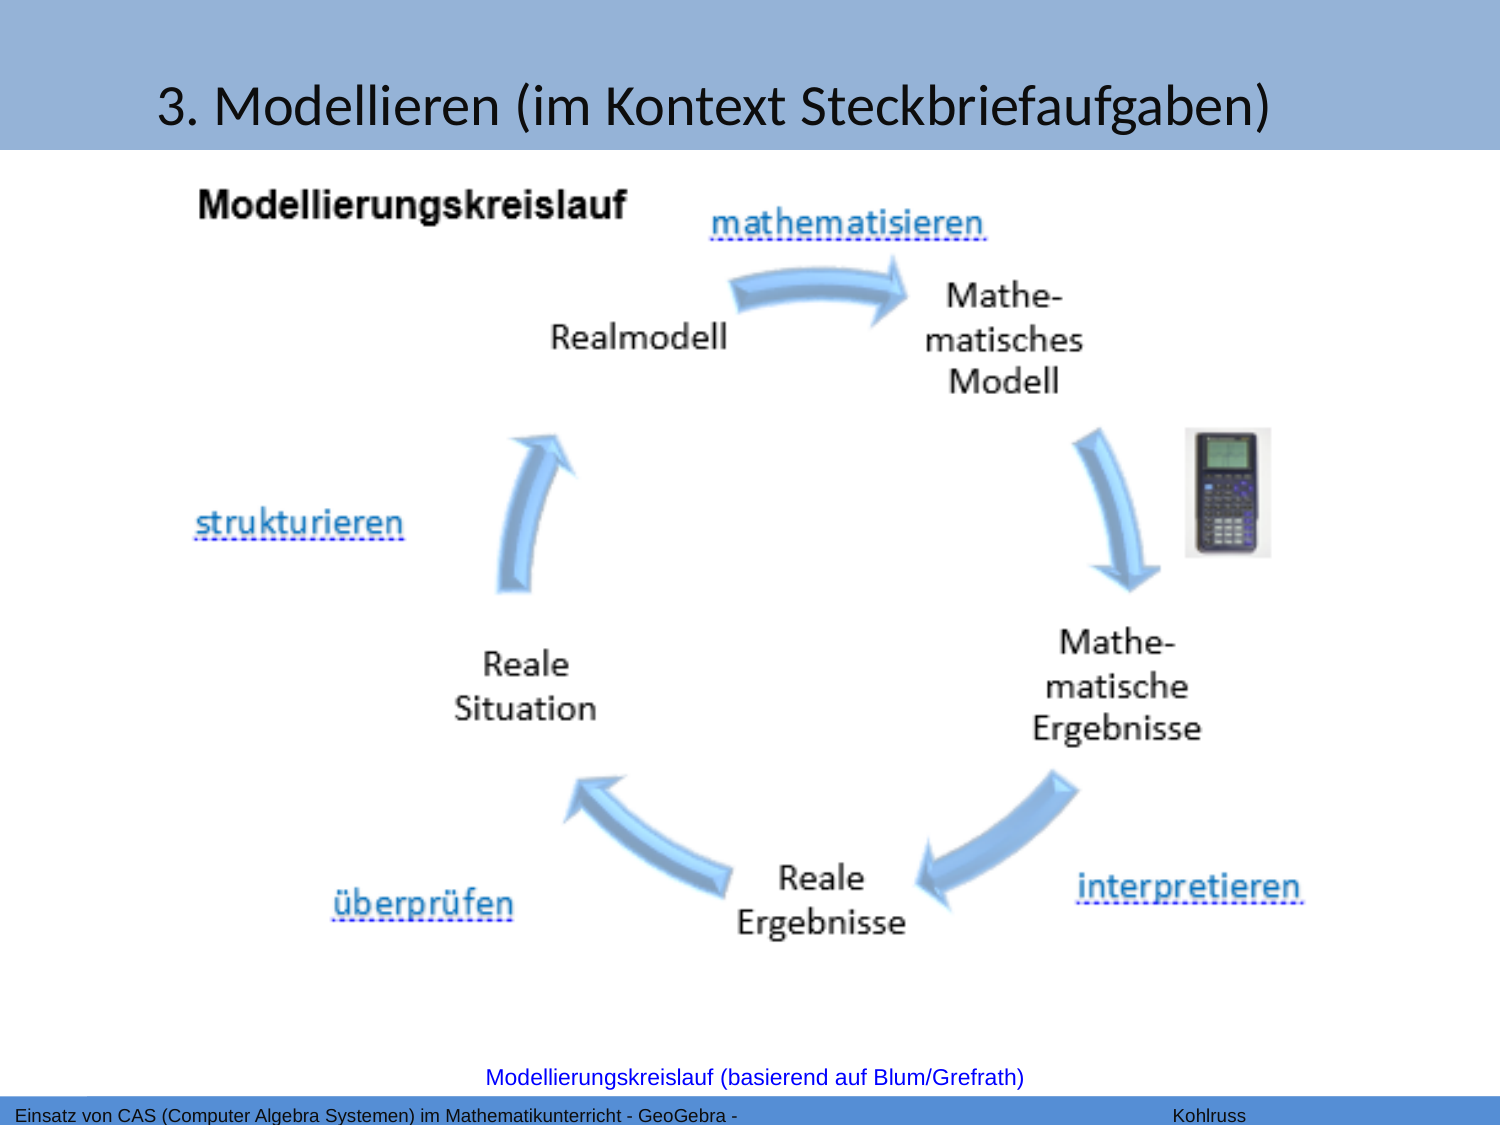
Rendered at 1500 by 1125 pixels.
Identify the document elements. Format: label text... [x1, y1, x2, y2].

text_box 3. Modellieren (im Kontext Steckbriefaufgaben) [141, 59, 1500, 145]
text_box Modellierungskreislauf (basierend auf Blum/Grefrath) [470, 1054, 1443, 1097]
picture [111, 158, 1493, 1034]
